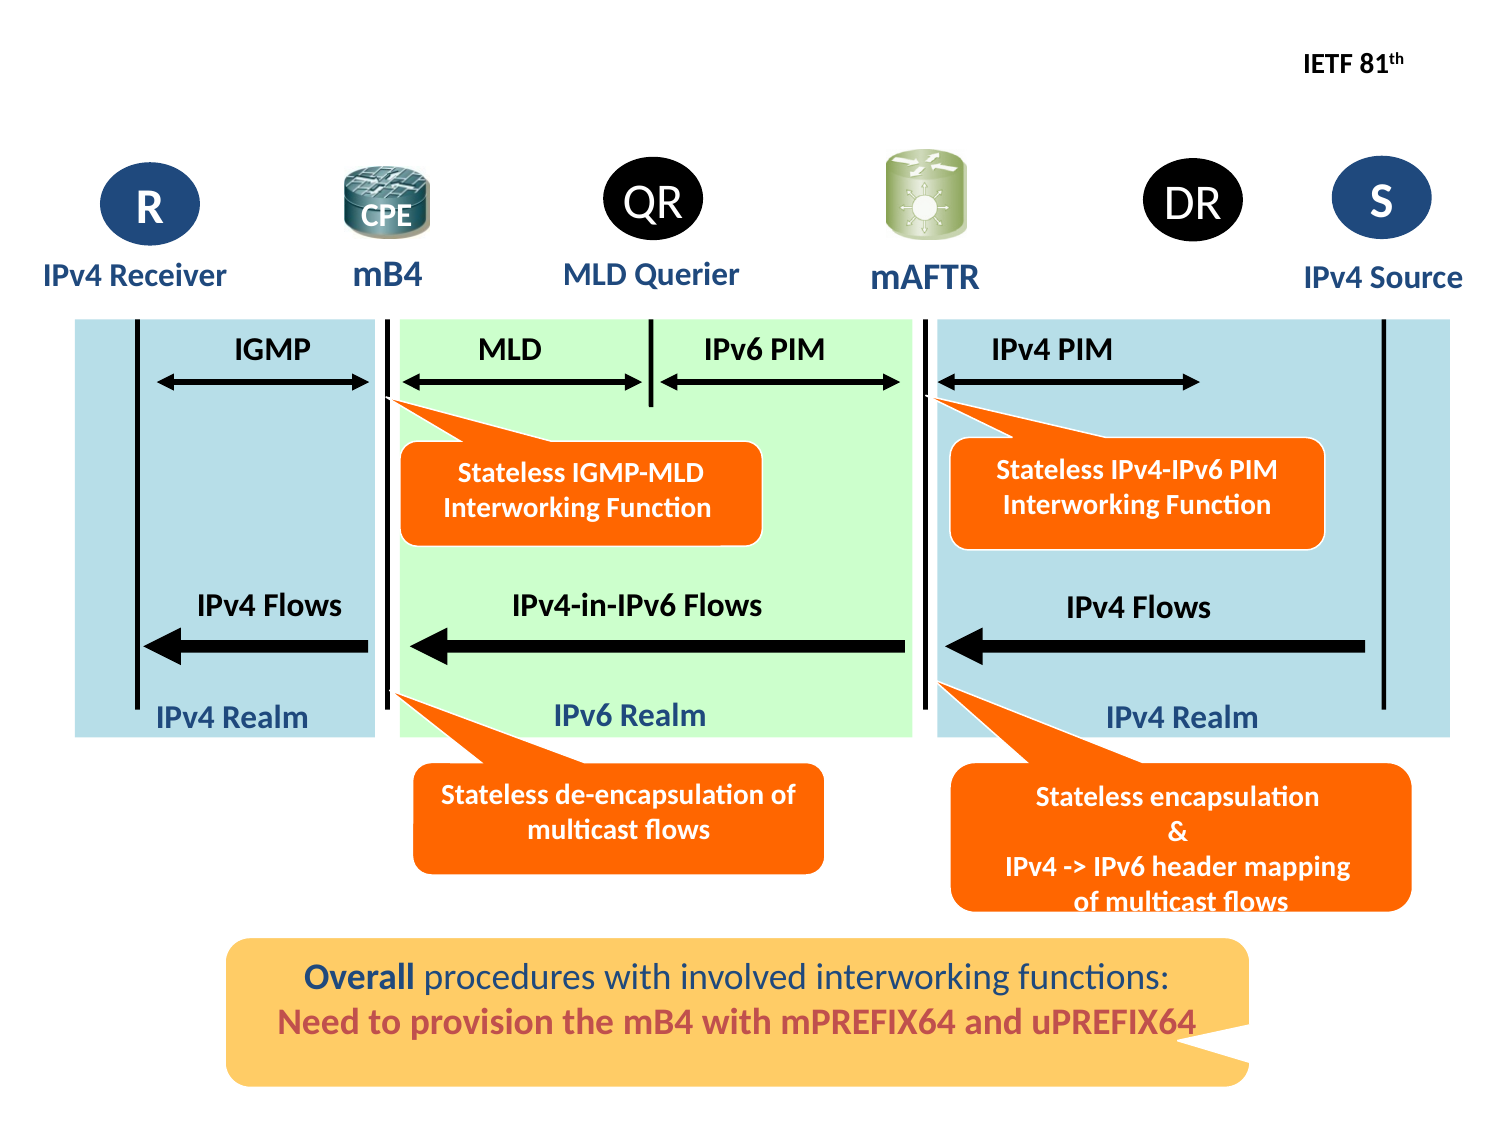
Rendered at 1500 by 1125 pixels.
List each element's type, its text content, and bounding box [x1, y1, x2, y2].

text_box [409, 640, 905, 653]
text_box IPv4-in-IPv6 Flows [496, 575, 778, 631]
text_box Overall procedures with involved interworking functions: Need to provision the mB4 with mPREFIX64 and uPREFIX64 [225, 937, 1251, 1088]
text_box [937, 375, 1201, 389]
text_box IPv4 Realm [140, 687, 324, 743]
text_box IPv6 PIM [689, 319, 841, 375]
text_box IPv4 PIM [976, 319, 1129, 375]
text_box Stateless encapsulation & IPv4 -> IPv6 header mapping of multicast flows [933, 679, 1413, 913]
text_box IPv4 Flows [181, 575, 358, 631]
text_box IPv4 Flows [1051, 577, 1227, 633]
text_box MLD Querier [547, 244, 755, 300]
text_box QR [603, 156, 704, 241]
text_box IPv4 Receiver [10, 245, 261, 300]
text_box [344, 166, 430, 242]
text_box [399, 319, 913, 738]
text_box [156, 375, 370, 389]
picture [885, 149, 967, 241]
text_box [74, 319, 375, 738]
text_box IGMP [219, 319, 326, 375]
text_box S [1331, 155, 1432, 240]
text_box IPv6 Realm [538, 685, 722, 740]
text_box R [99, 162, 200, 246]
text_box mB4 [337, 241, 438, 301]
text_box IPv4 Realm [1090, 687, 1274, 743]
text_box Stateless IGMP-MLD Interworking Function [385, 396, 763, 547]
text_box [143, 640, 369, 653]
text_box DR [1142, 158, 1243, 242]
text_box [945, 640, 1366, 653]
text_box [402, 375, 643, 389]
text_box MLD [462, 319, 557, 375]
text_box mAFTR [855, 244, 995, 305]
text_box [937, 319, 1450, 738]
text_box IPv4 Source [1264, 247, 1500, 303]
text_box [660, 375, 901, 389]
text_box Stateless de-encapsulation of multicast flows [389, 690, 826, 876]
text_box Stateless IPv4-IPv6 PIM Interworking Function [925, 395, 1325, 550]
